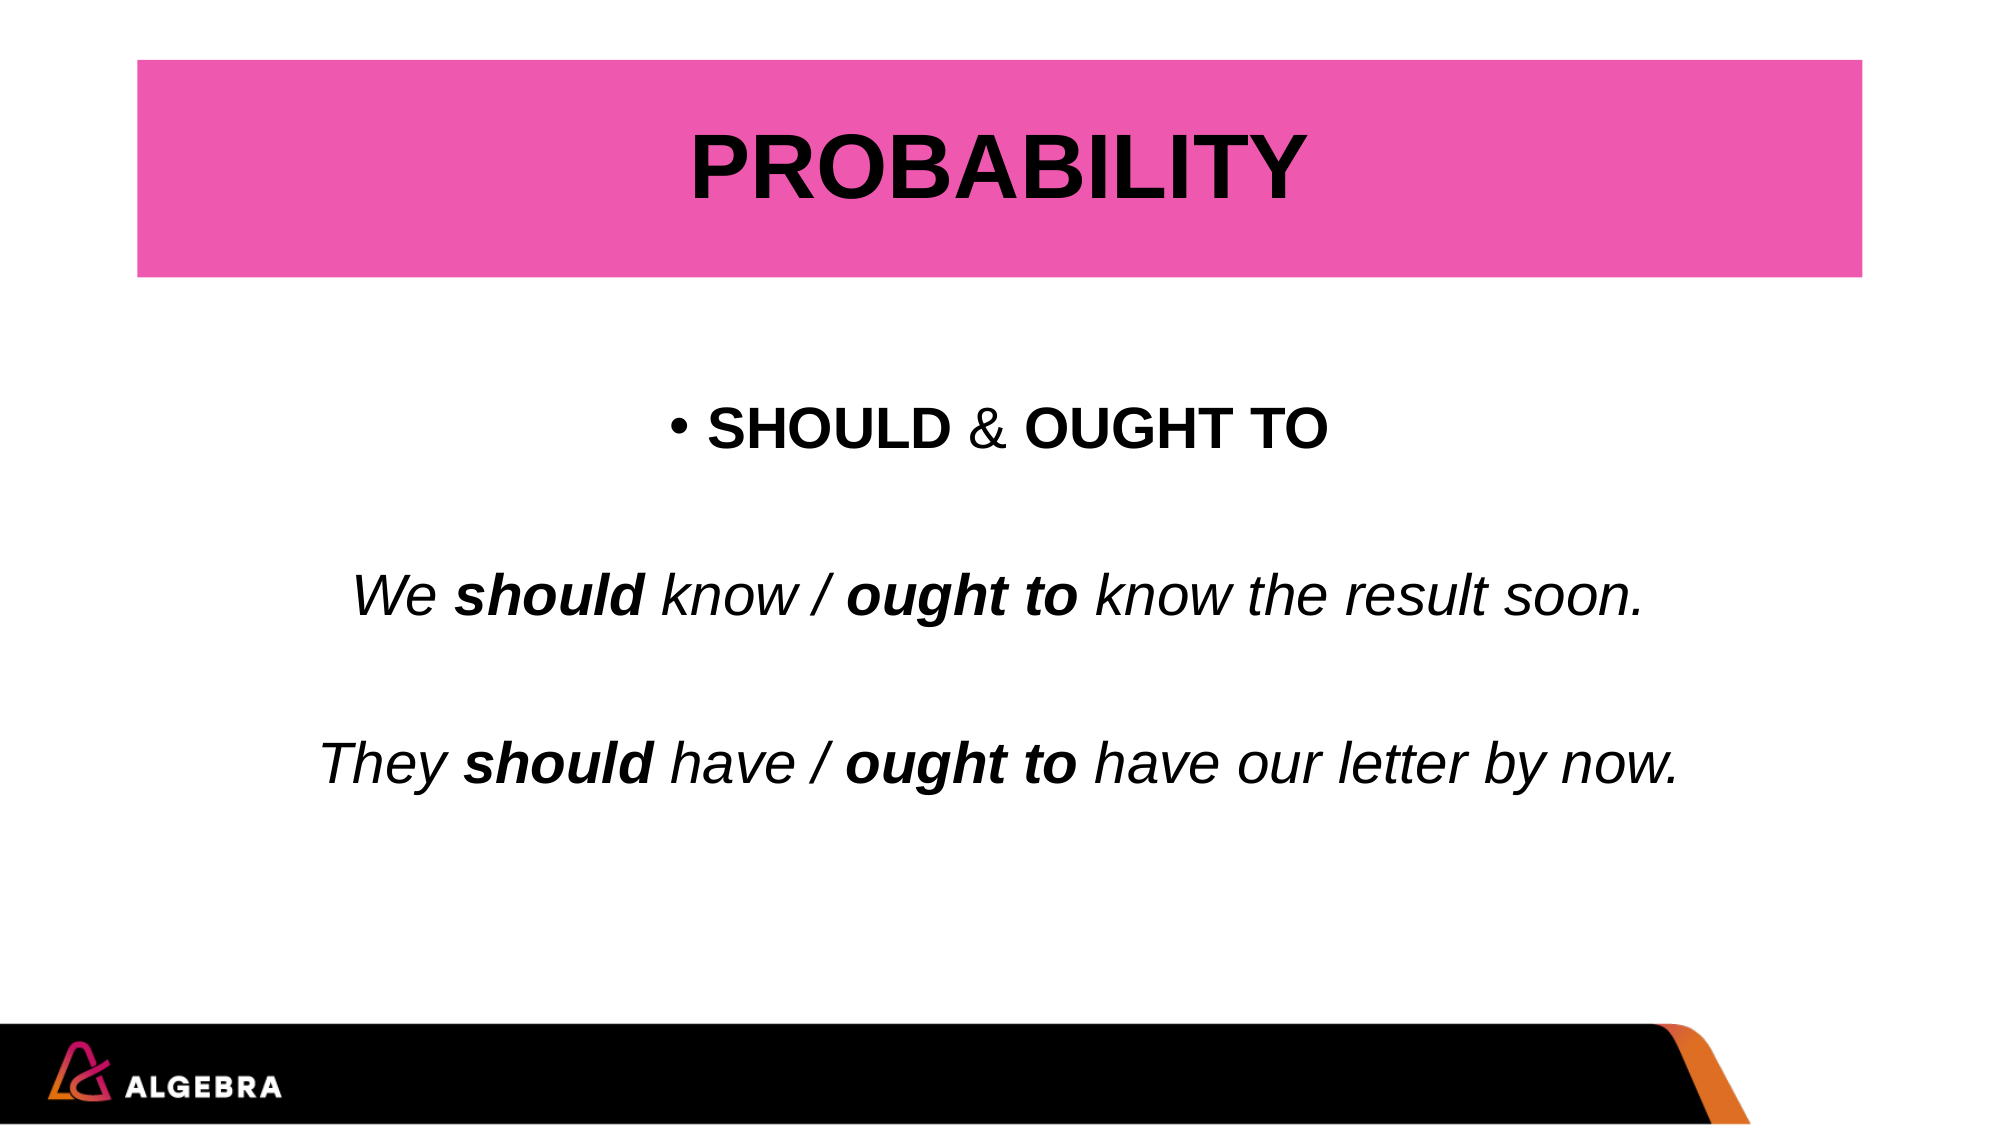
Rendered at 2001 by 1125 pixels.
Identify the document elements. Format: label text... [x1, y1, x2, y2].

title PROBABILITY [137, 59, 1863, 278]
picture [0, 1023, 1958, 1125]
list SHOULD & OUGHT TO We should know / ought to know the result soon. They should have / ought to have our letter by now. [137, 299, 1863, 1014]
